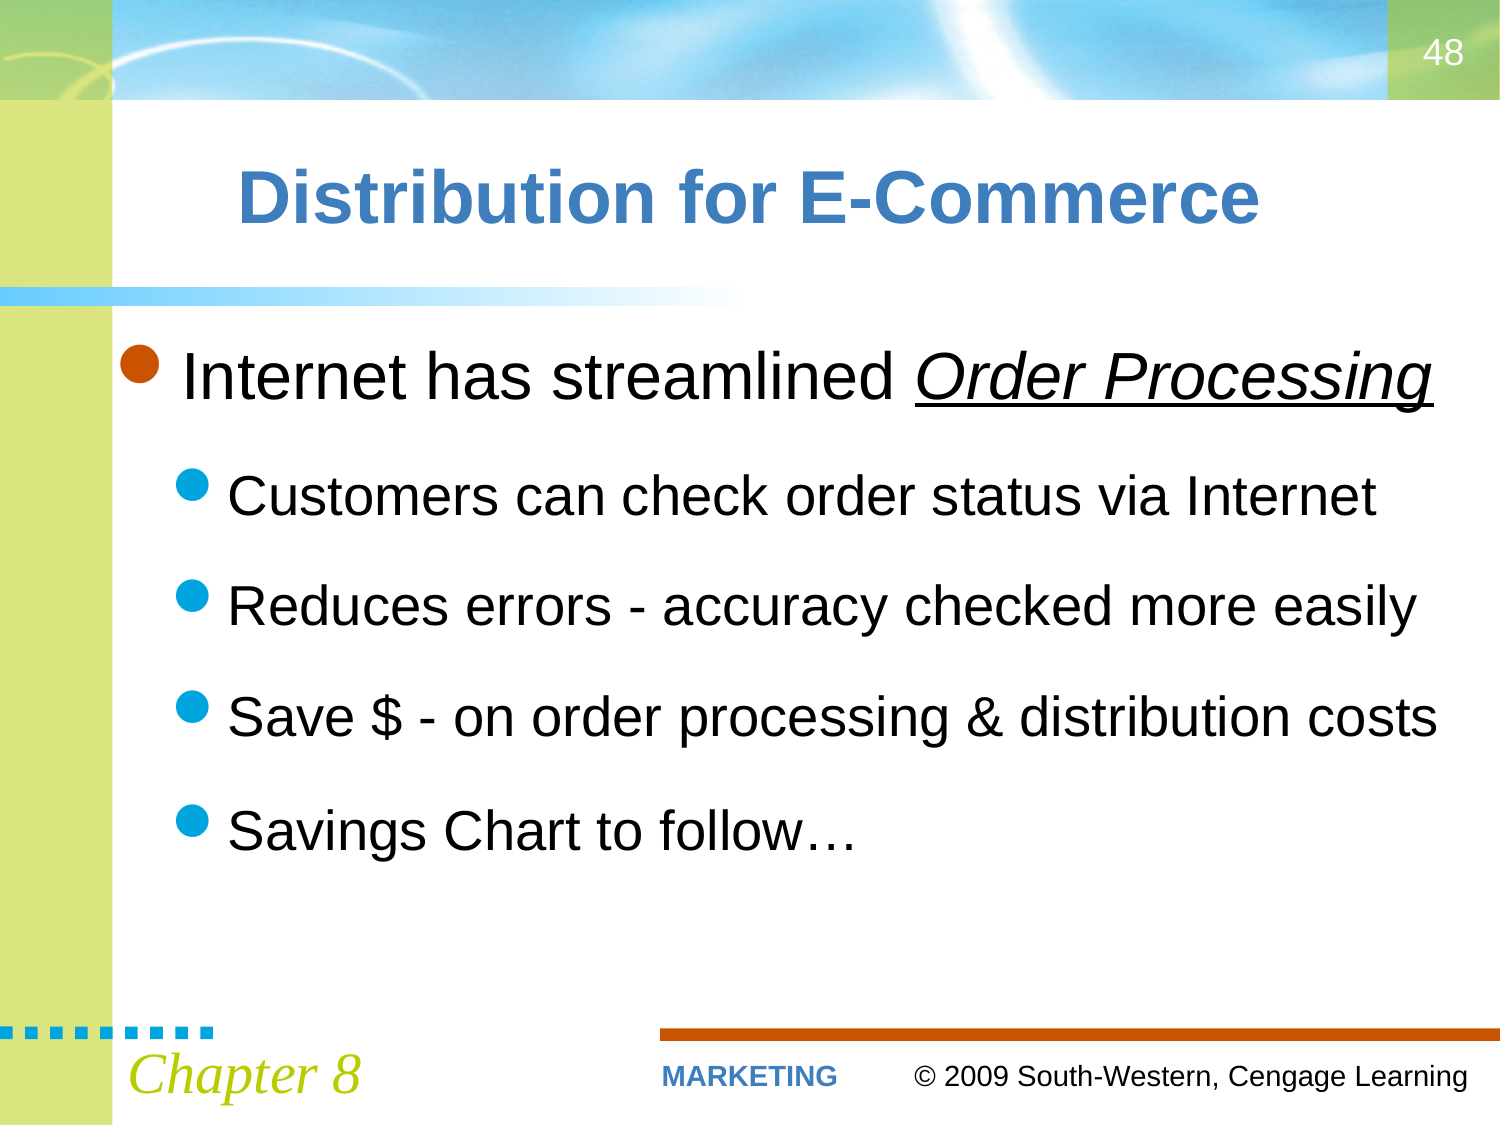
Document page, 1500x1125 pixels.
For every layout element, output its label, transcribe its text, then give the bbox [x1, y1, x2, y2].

slide_number 48 [1387, 0, 1500, 101]
list Internet has streamlined Order Processing Customers can check order status via Internet Reduces errors - accuracy checked more easily Save $ - on order processing & distribution costs Savings Chart to follow… [99, 324, 1463, 1001]
title Distribution for E-Commerce [112, 99, 1388, 288]
footer Chapter 8 [112, 1012, 638, 1113]
